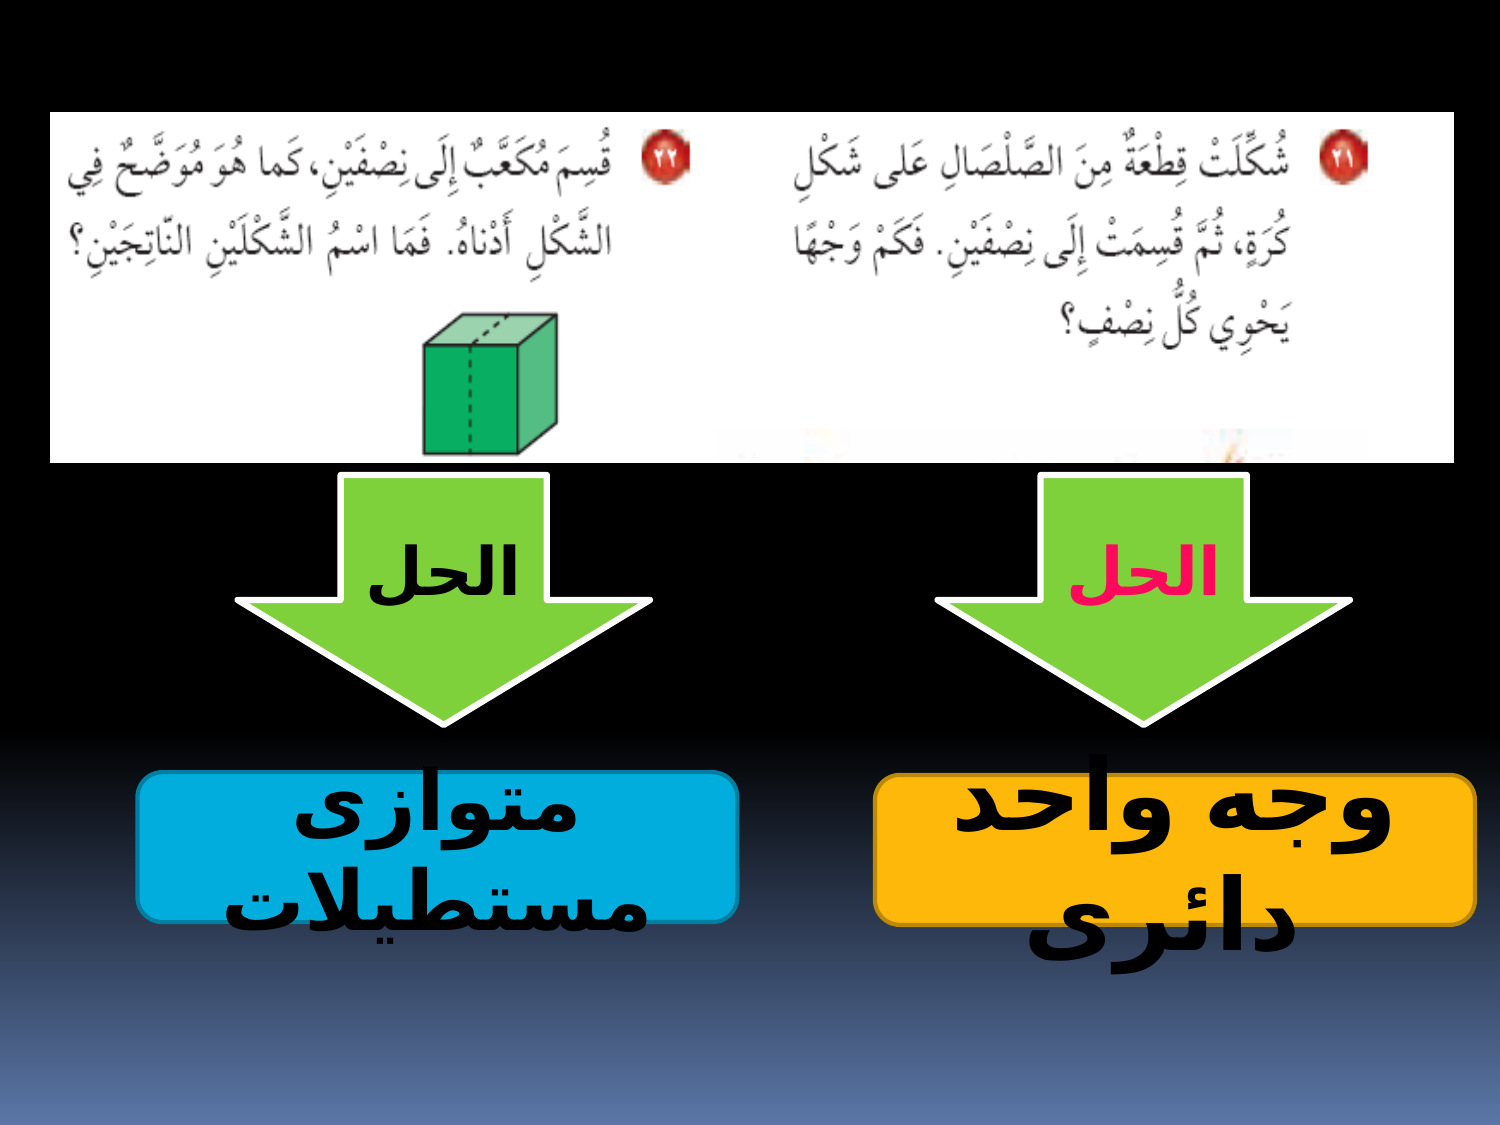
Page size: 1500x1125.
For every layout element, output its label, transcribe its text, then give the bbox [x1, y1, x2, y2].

text_box الحل [234, 472, 654, 728]
text_box متوازى مستطيلات [135, 770, 740, 925]
text_box الحل [934, 472, 1354, 728]
picture [49, 112, 1454, 463]
text_box وجه واحد دائرى [872, 772, 1478, 928]
